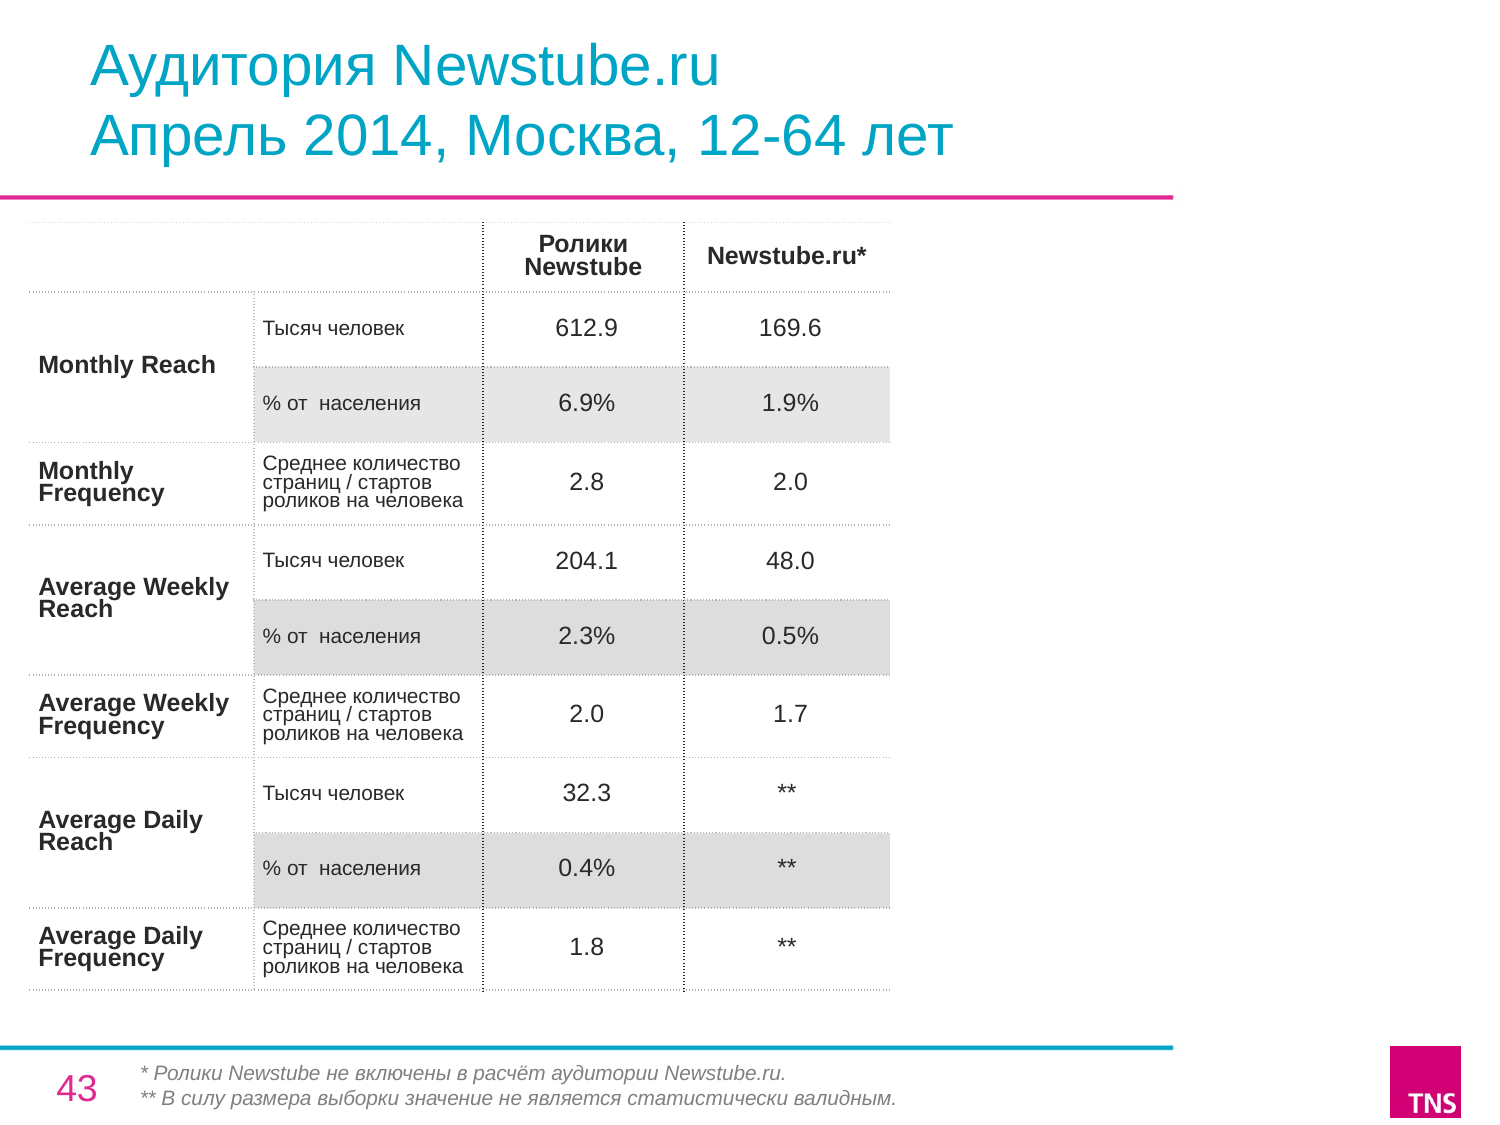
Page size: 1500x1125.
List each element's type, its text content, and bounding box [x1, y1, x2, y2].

table_cell % от населения [254, 600, 483, 675]
table_cell Среднее количество страниц / стартов роликов на человека [254, 675, 483, 757]
table_cell Тысяч человек [254, 757, 483, 833]
table_cell Среднее количество страниц / стартов роликов на человека [254, 908, 483, 990]
table_header [29, 223, 483, 292]
table_cell ** [684, 833, 890, 908]
table_cell 6.9% [483, 367, 684, 442]
table_cell Average Daily Frequency [29, 908, 254, 990]
table_cell Monthly Frequency [29, 442, 254, 525]
table_cell 48.0 [684, 525, 890, 600]
table_cell ** [684, 757, 890, 833]
table_cell ** [684, 908, 890, 990]
table_cell 32.3 [483, 757, 684, 833]
table_cell Monthly Reach [29, 292, 254, 442]
table_header Newstube.ru* [684, 223, 890, 292]
table_cell Тысяч человек [254, 525, 483, 600]
table_cell Среднее количество страниц / стартов роликов на человека [254, 442, 483, 525]
table_cell Average Weekly Reach [29, 525, 254, 675]
table_cell 2.3% [483, 600, 684, 675]
table_cell 204.1 [483, 525, 684, 600]
table_cell Average Weekly Frequency [29, 675, 254, 757]
title Аудитория Newstube.ru Апрель 2014, Москва, 12-64 лет [74, 8, 1476, 187]
table_cell Тысяч человек [254, 292, 483, 367]
table_cell 612.9 [483, 292, 684, 367]
table_cell 0.4% [483, 833, 684, 908]
table_cell % от населения [254, 367, 483, 442]
table_cell 2.0 [483, 675, 684, 757]
table_cell % от населения [254, 833, 483, 908]
table_cell 0.5% [684, 600, 890, 675]
table_cell 1.9% [684, 367, 890, 442]
table_cell 1.7 [684, 675, 890, 757]
slide_number 43 [40, 1055, 392, 1125]
text_box * Ролики Newstube не включены в расчёт аудитории Newstube.ru. ** В силу размера выборки значение не является статистически валидным. [124, 1052, 1463, 1117]
table_cell 1.8 [483, 908, 684, 990]
table_cell Average Daily Reach [29, 757, 254, 908]
table_cell 169.6 [684, 292, 890, 367]
table_header Ролики Newstube [483, 223, 684, 292]
table_cell 2.8 [483, 442, 684, 525]
table_cell 2.0 [684, 442, 890, 525]
picture [0, 0, 1500, 1125]
